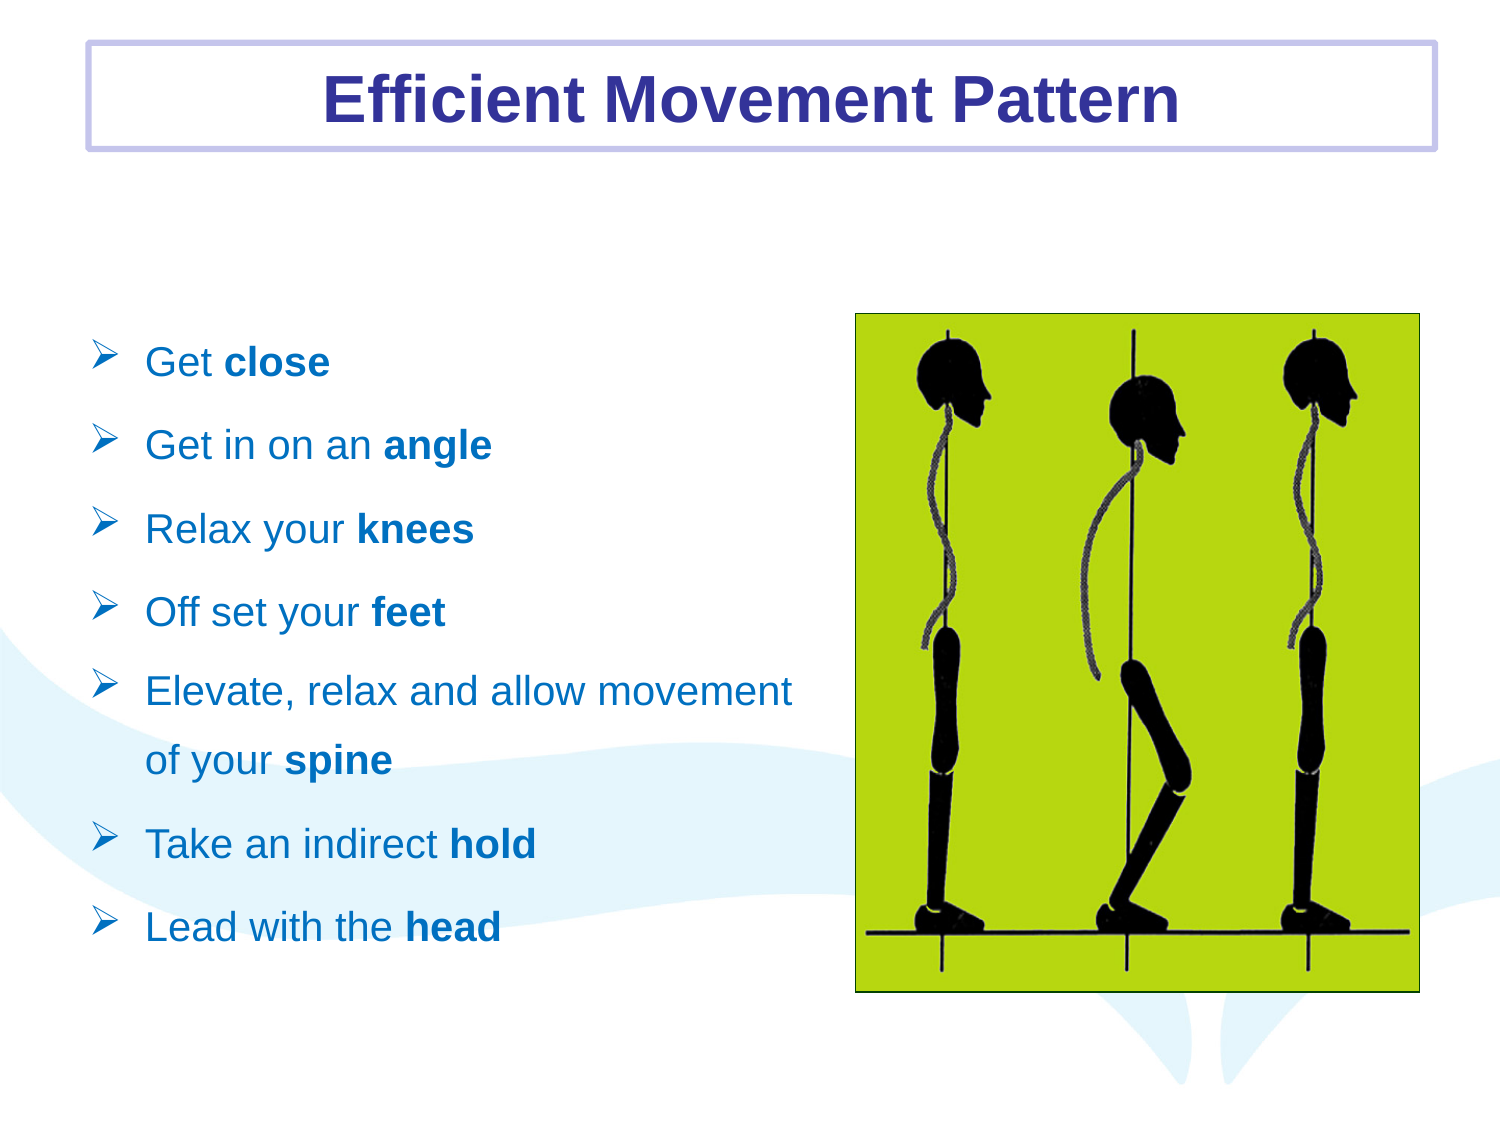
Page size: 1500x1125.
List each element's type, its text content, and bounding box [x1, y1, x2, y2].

picture [0, 314, 1500, 1099]
text_box Efficient Movement Pattern [88, 42, 1436, 150]
list Get close Get in on an angle Relax your knees Off set your feet Elevate, relax and allow movement of your spine Take an indirect hold Lead with the head [73, 302, 810, 1000]
